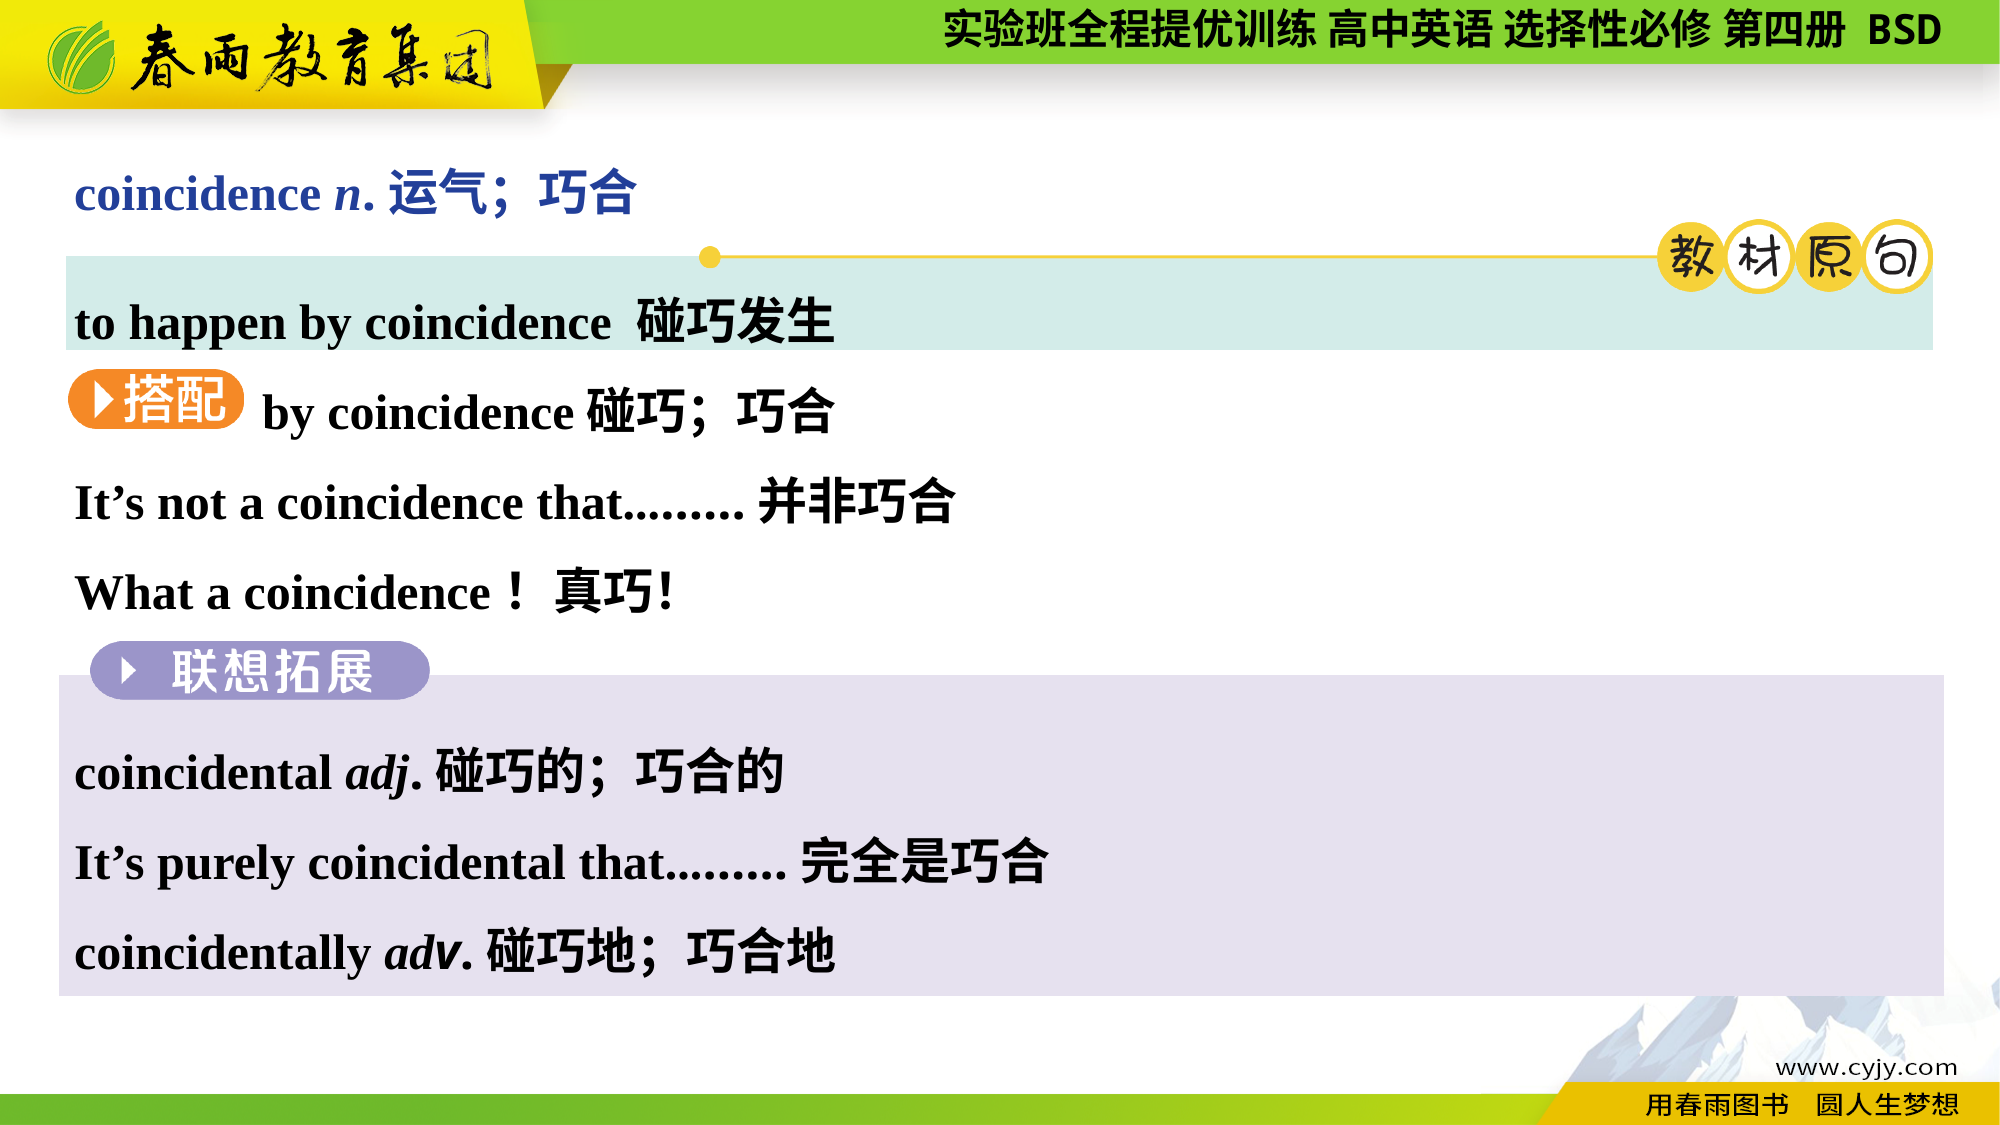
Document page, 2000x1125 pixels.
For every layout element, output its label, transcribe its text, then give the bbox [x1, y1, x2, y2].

picture [0, 0, 2000, 1125]
list coincidence n.运气；巧合 to happen by coincidence 碰巧发生 by coincidence碰巧；巧合 It’s not a coincidence that...……并非巧合 What a coincidence！真巧！ coincidental adj.碰巧的；巧合的 It’s purely coincidental that...……完全是巧合 coincidentally adv.碰巧地；巧合地 [59, 122, 1944, 673]
